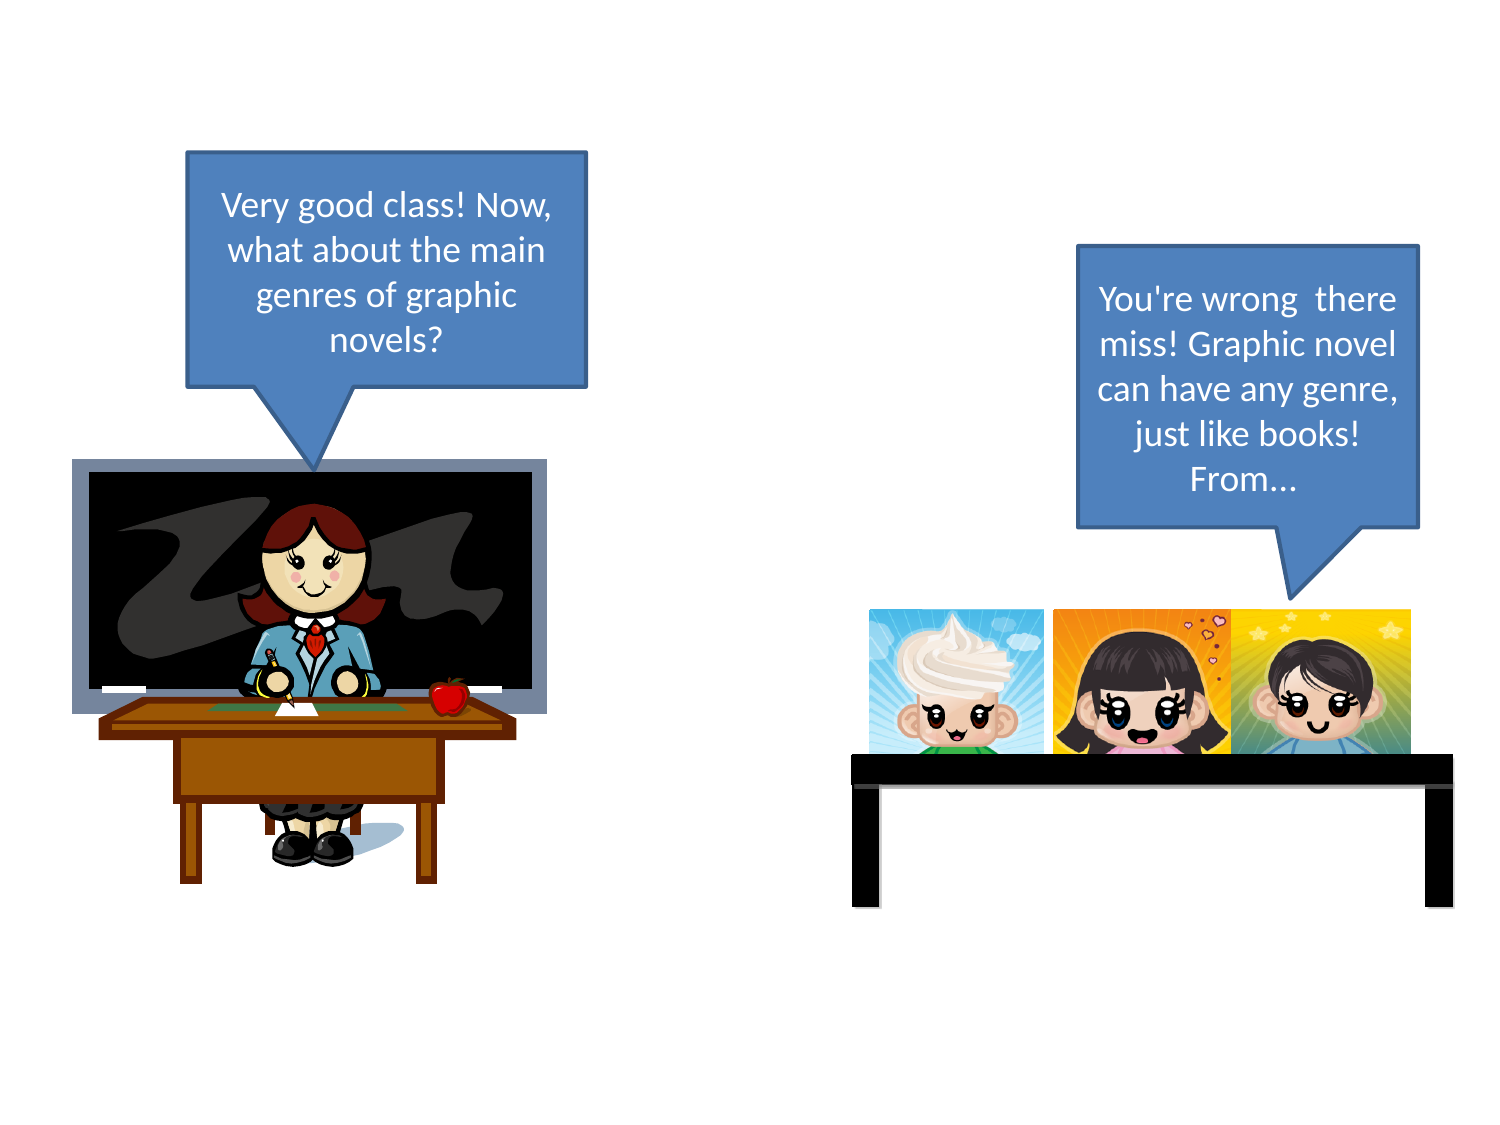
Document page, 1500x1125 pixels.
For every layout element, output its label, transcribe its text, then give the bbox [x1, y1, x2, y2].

text_box You're wrong there miss! Graphic novel can have any genre, just like books! From... [1076, 243, 1421, 601]
picture [1054, 609, 1412, 774]
picture [70, 456, 549, 886]
text_box Very good class! Now, what about the main genres of graphic novels? [185, 150, 589, 455]
picture [870, 609, 1045, 757]
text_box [855, 609, 1450, 904]
